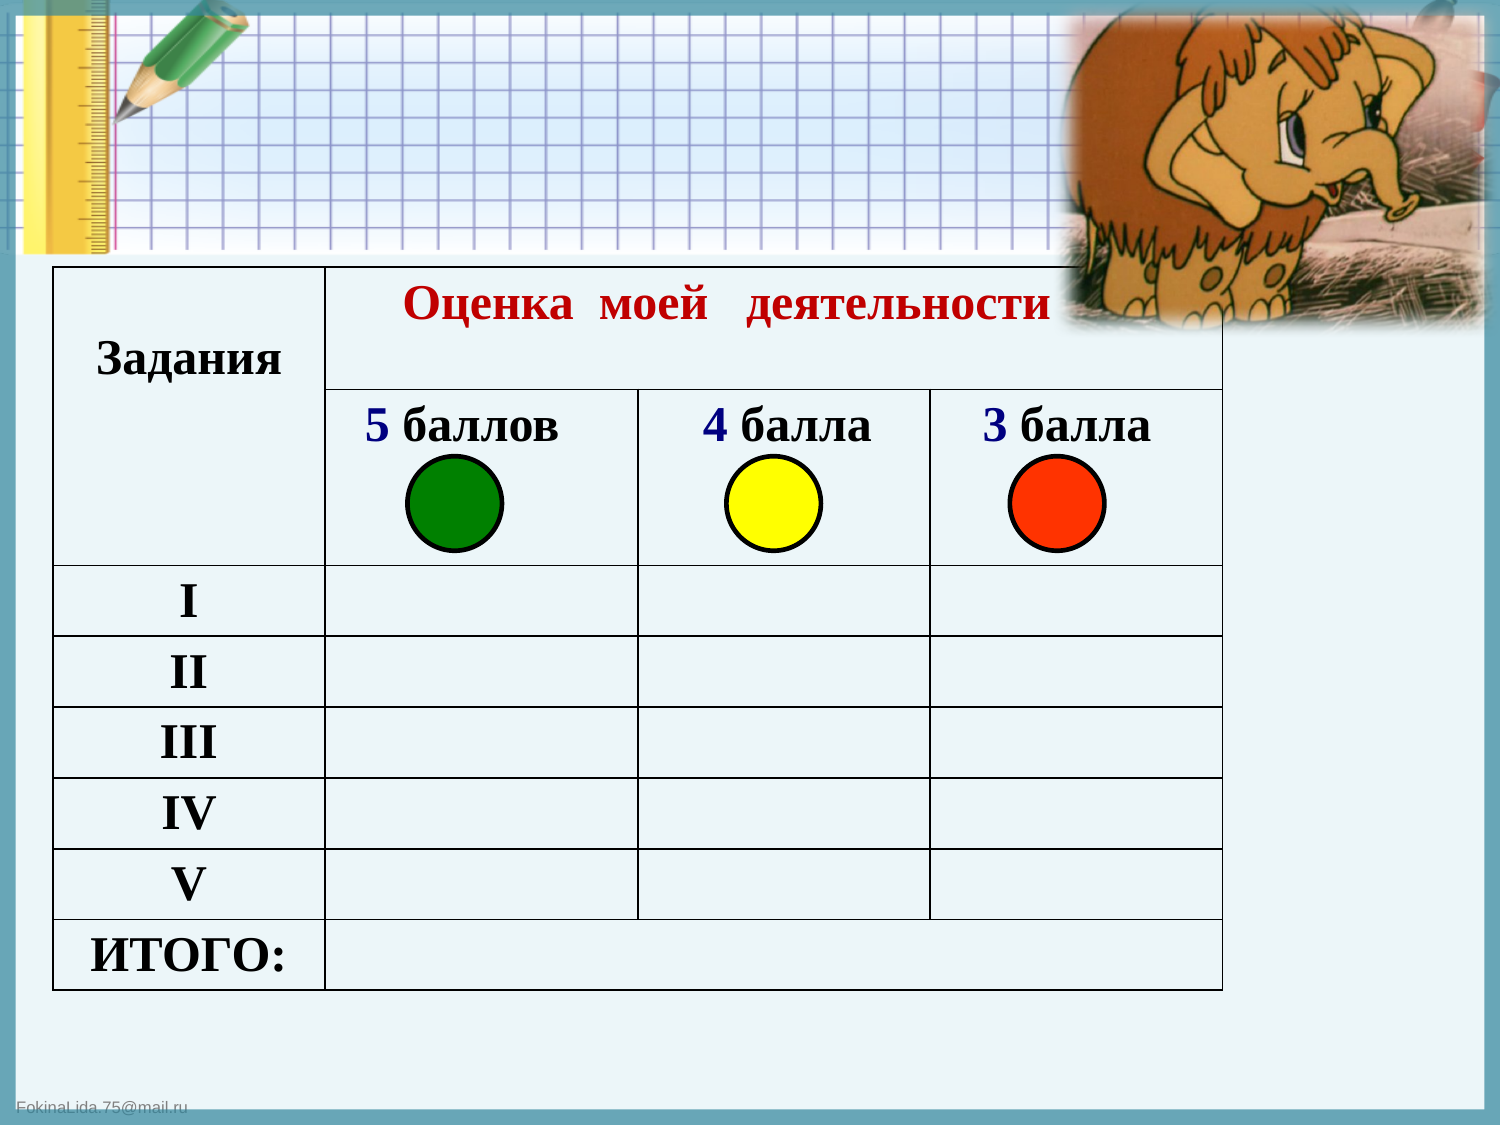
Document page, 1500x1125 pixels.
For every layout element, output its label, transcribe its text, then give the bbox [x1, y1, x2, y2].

table_cell IV [54, 779, 324, 848]
table_cell V [54, 850, 324, 919]
table_cell [639, 708, 929, 777]
table_cell [931, 708, 1222, 777]
table_cell ИТОГО: [54, 920, 324, 989]
text_box [407, 456, 502, 551]
text_box [726, 456, 821, 551]
table_cell [326, 708, 637, 777]
table_cell 5 баллов [326, 390, 637, 565]
table_cell I [54, 566, 324, 635]
table_cell [639, 566, 929, 635]
table_cell [326, 779, 637, 848]
table_cell [931, 850, 1222, 919]
table_cell 3 балла [931, 390, 1222, 565]
table_cell [326, 566, 637, 635]
text_box [1009, 456, 1105, 551]
table_cell [931, 637, 1222, 706]
table_cell [931, 779, 1222, 848]
table_cell [639, 637, 929, 706]
table_header Оценка моей деятельности [326, 268, 1222, 389]
table_cell [639, 850, 929, 919]
table_header Задания [54, 268, 324, 565]
table_cell II [54, 637, 324, 706]
table_cell [639, 779, 929, 848]
picture [16, 0, 1500, 339]
table_cell [931, 566, 1222, 635]
table_cell 4 балла [639, 390, 929, 565]
table_cell [326, 637, 637, 706]
table_cell [326, 850, 637, 919]
table_cell III [54, 708, 324, 777]
table_cell [326, 920, 1222, 989]
